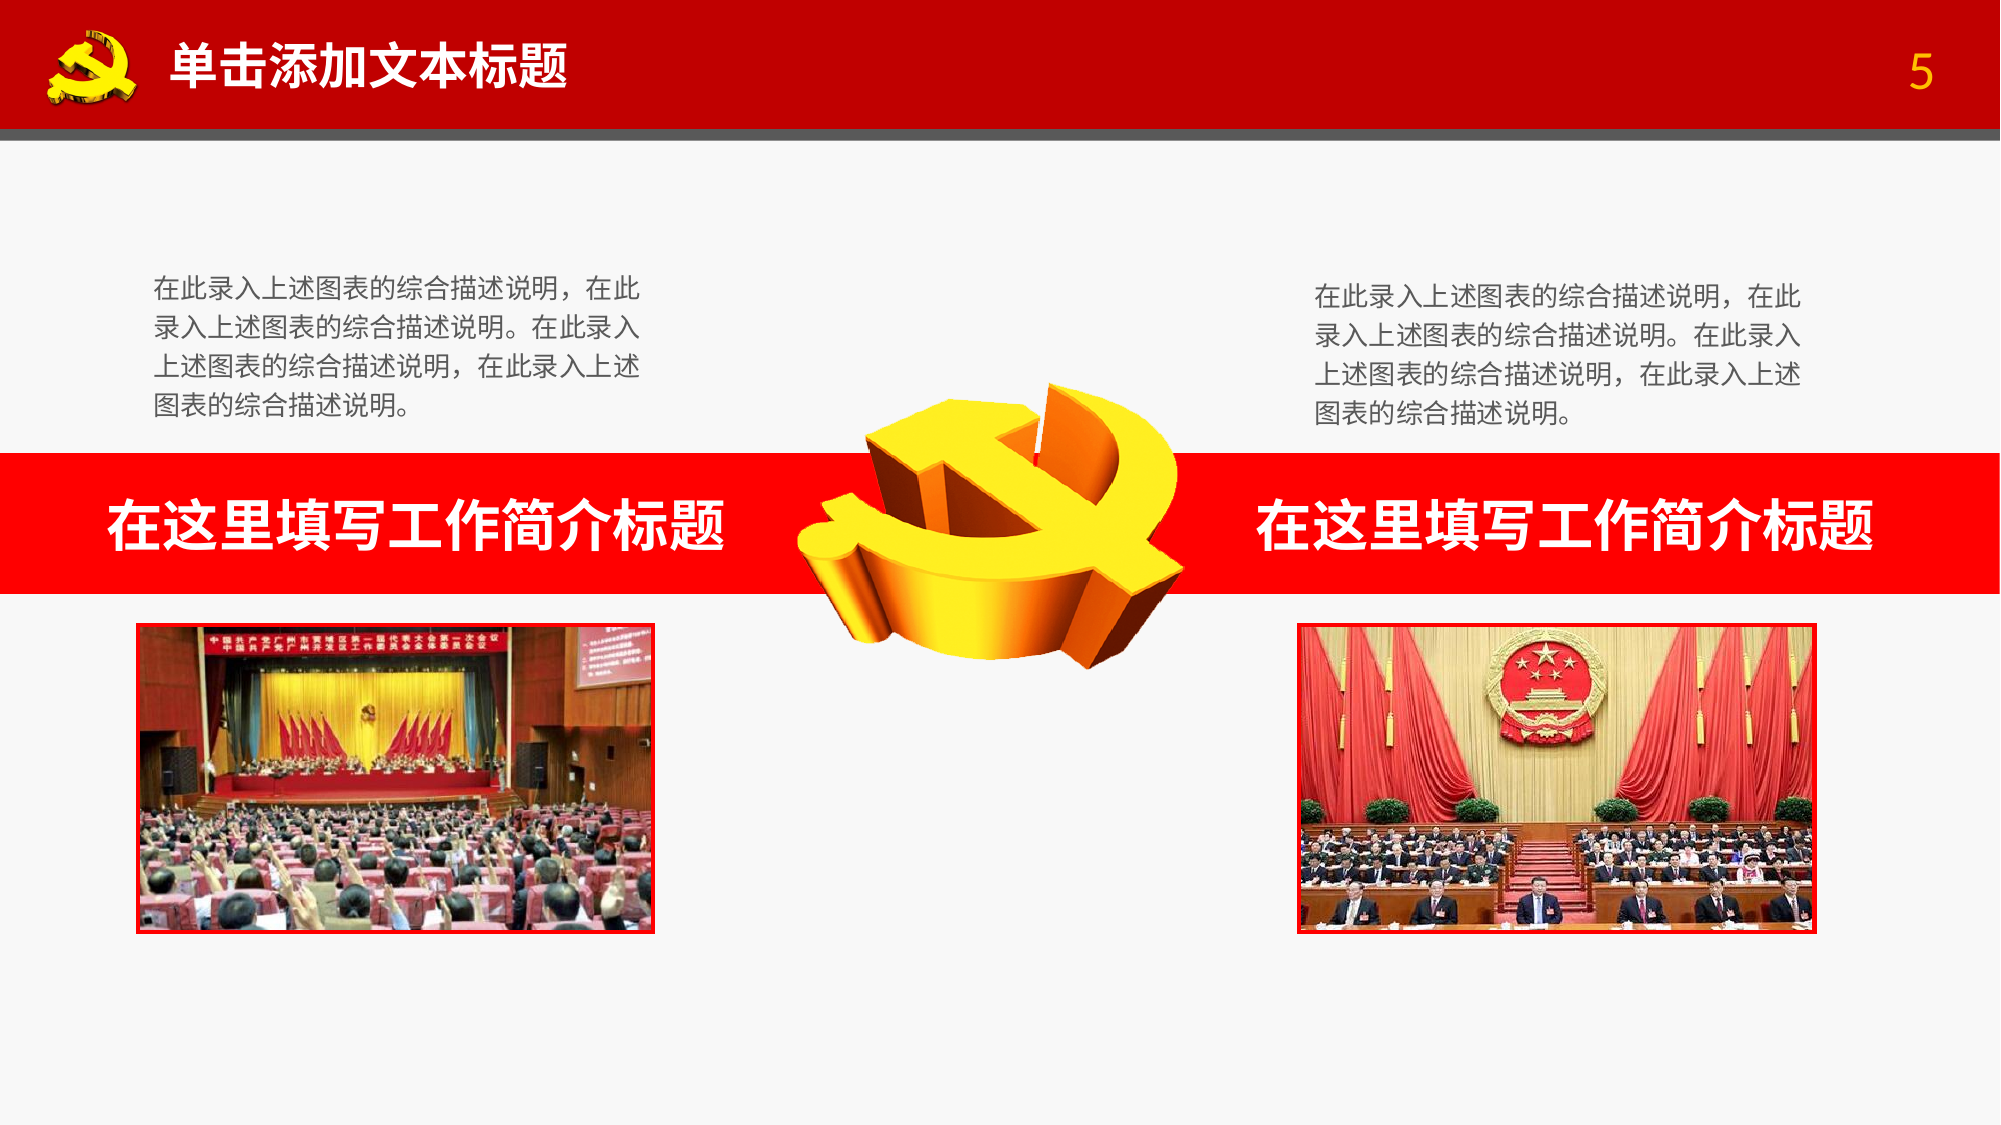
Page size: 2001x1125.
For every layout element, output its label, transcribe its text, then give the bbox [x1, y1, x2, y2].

text_box [0, 594, 2000, 1125]
text_box [1185, 453, 2000, 594]
text_box 在此录入上述图表的综合描述说明，在此录入上述图表的综合描述说明。在此录入上述图表的综合描述说明，在此录入上述图表的综合描述说明。 [1294, 263, 1832, 479]
text_box [1886, 37, 1958, 98]
picture [797, 381, 1185, 670]
text_box [1299, 624, 1815, 932]
text_box [0, 2, 2000, 130]
picture [39, 23, 144, 112]
text_box 在这里填写工作简介标题 [86, 480, 780, 568]
text_box 在这里填写工作简介标题 [1235, 480, 1929, 568]
text_box [0, 453, 797, 594]
text_box 单击添加文本标题 [153, 27, 584, 102]
text_box [137, 624, 654, 932]
text_box 在此录入上述图表的综合描述说明，在此录入上述图表的综合描述说明。在此录入上述图表的综合描述说明，在此录入上述图表的综合描述说明。 [133, 254, 670, 470]
text_box [0, 142, 2000, 453]
text_box [0, 130, 2000, 142]
